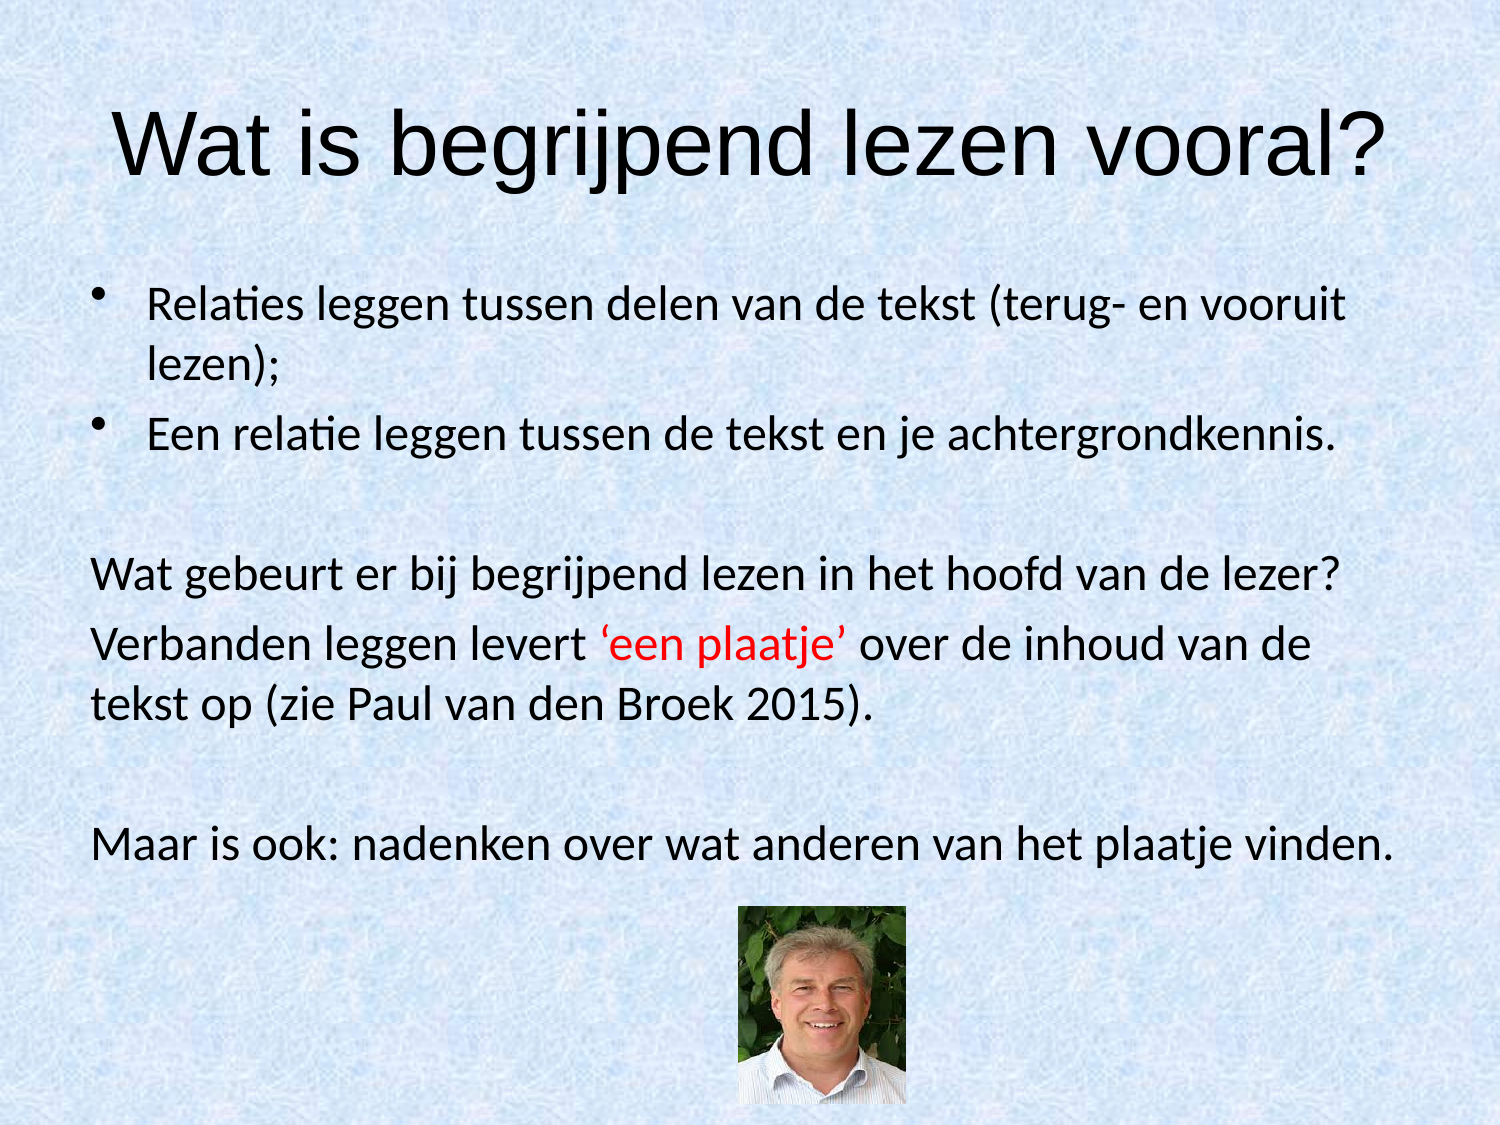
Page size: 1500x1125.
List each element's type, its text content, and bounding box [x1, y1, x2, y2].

picture [0, 0, 1500, 1125]
list Relaties leggen tussen delen van de tekst (terug- en vooruit lezen); Een relatie leggen tussen de tekst en je achtergrondkennis. Wat gebeurt er bij begrijpend lezen in het hoofd van de lezer? Verbanden leggen levert ‘een plaatje’ over de inhoud van de tekst op (zie Paul van den Broek 2015). Maar is ook: nadenken over wat anderen van het plaatje vinden. [75, 262, 1425, 1005]
title Wat is begrijpend lezen vooral? [75, 45, 1425, 233]
